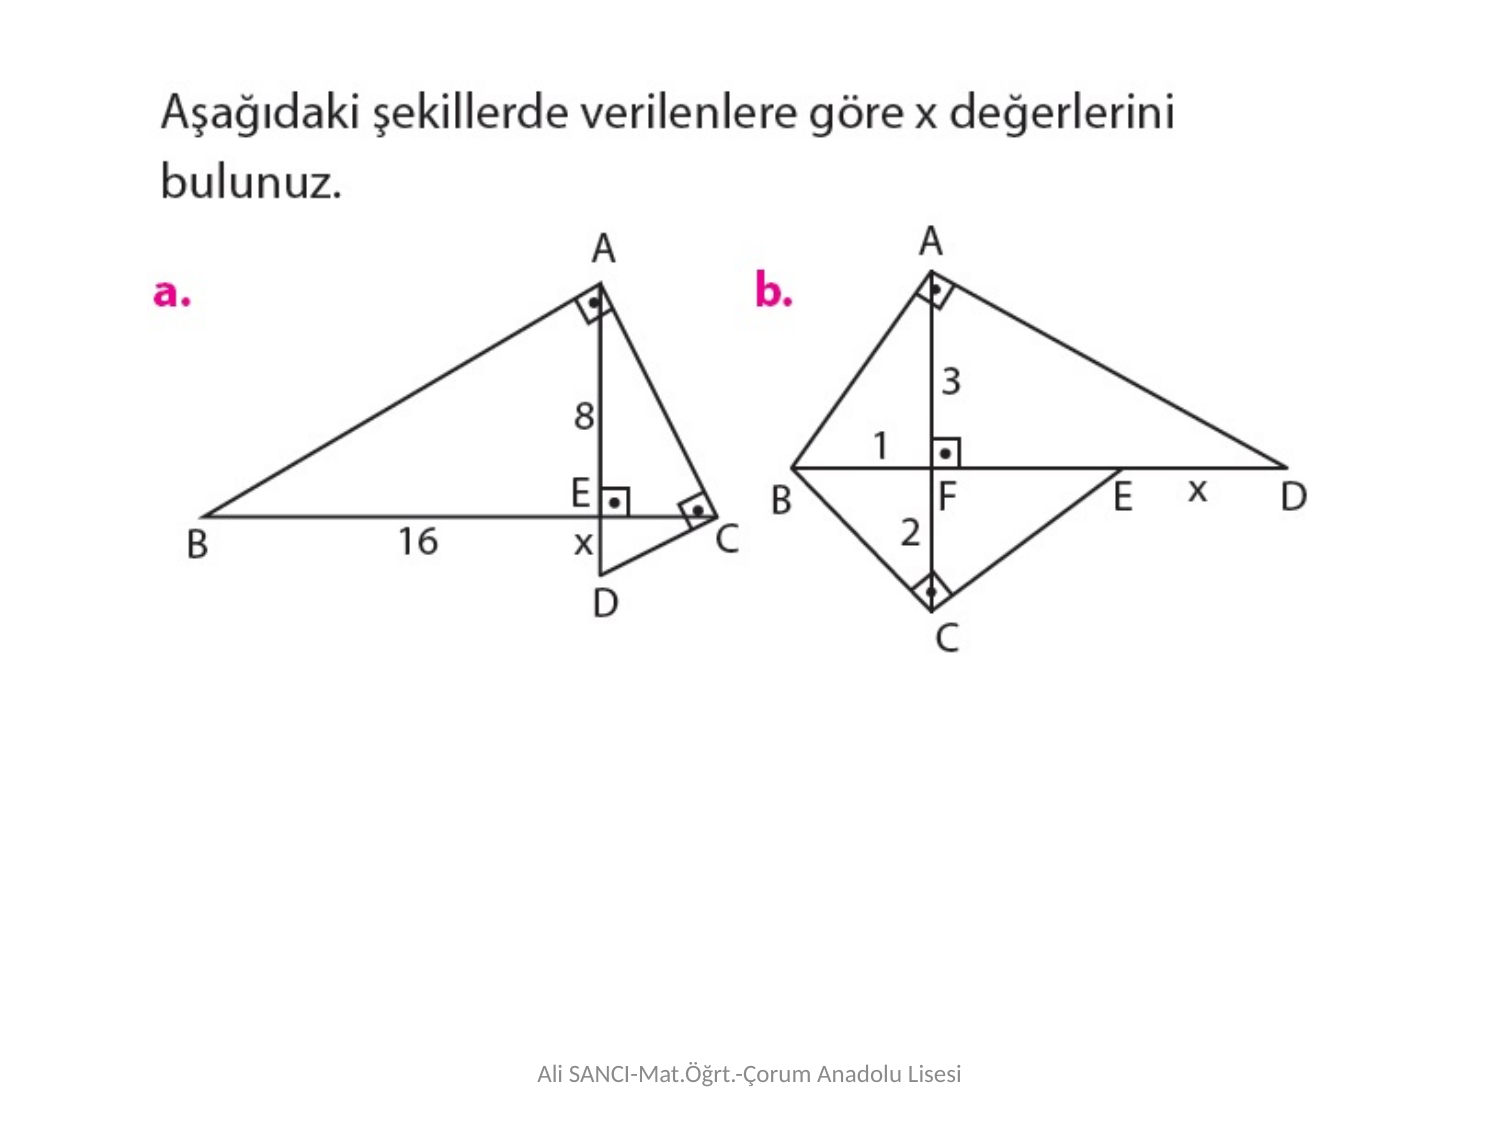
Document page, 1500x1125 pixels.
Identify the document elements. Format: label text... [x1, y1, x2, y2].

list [147, 66, 1320, 670]
footer Ali SANCI-Mat.Öğrt.-Çorum Anadolu Lisesi [512, 1042, 988, 1103]
